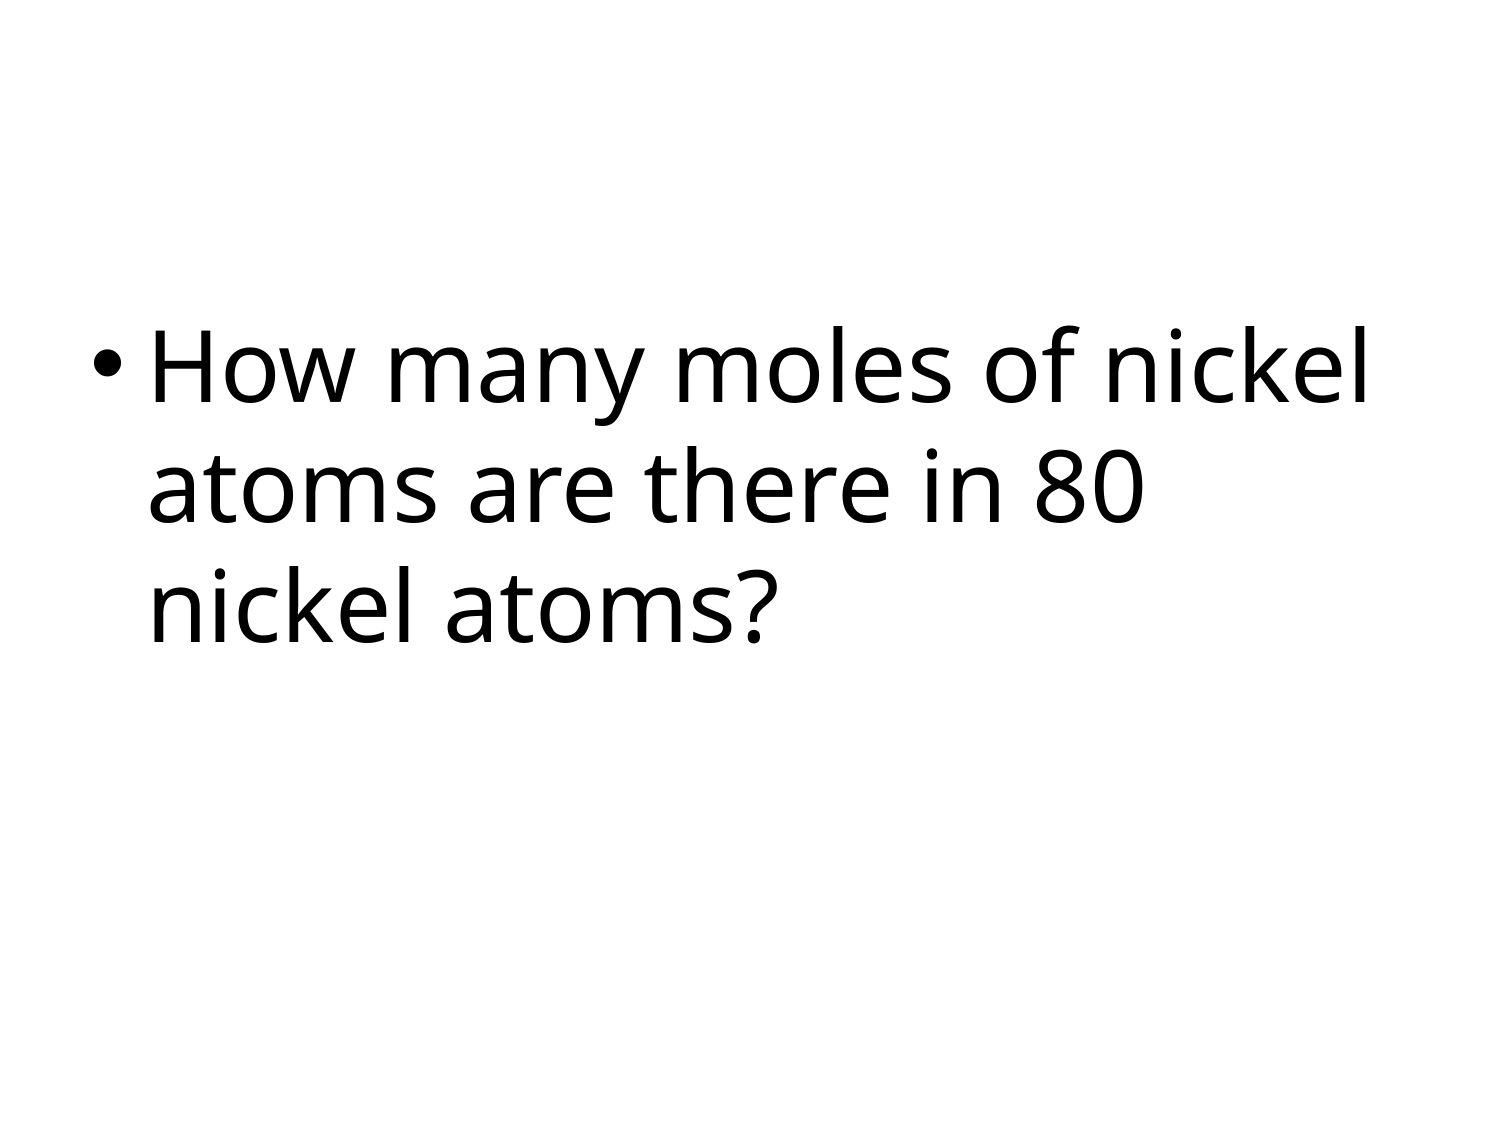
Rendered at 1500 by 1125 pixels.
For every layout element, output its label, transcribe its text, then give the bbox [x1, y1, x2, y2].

list How many moles of nickel atoms are there in 80 nickel atoms? [75, 54, 1425, 1059]
